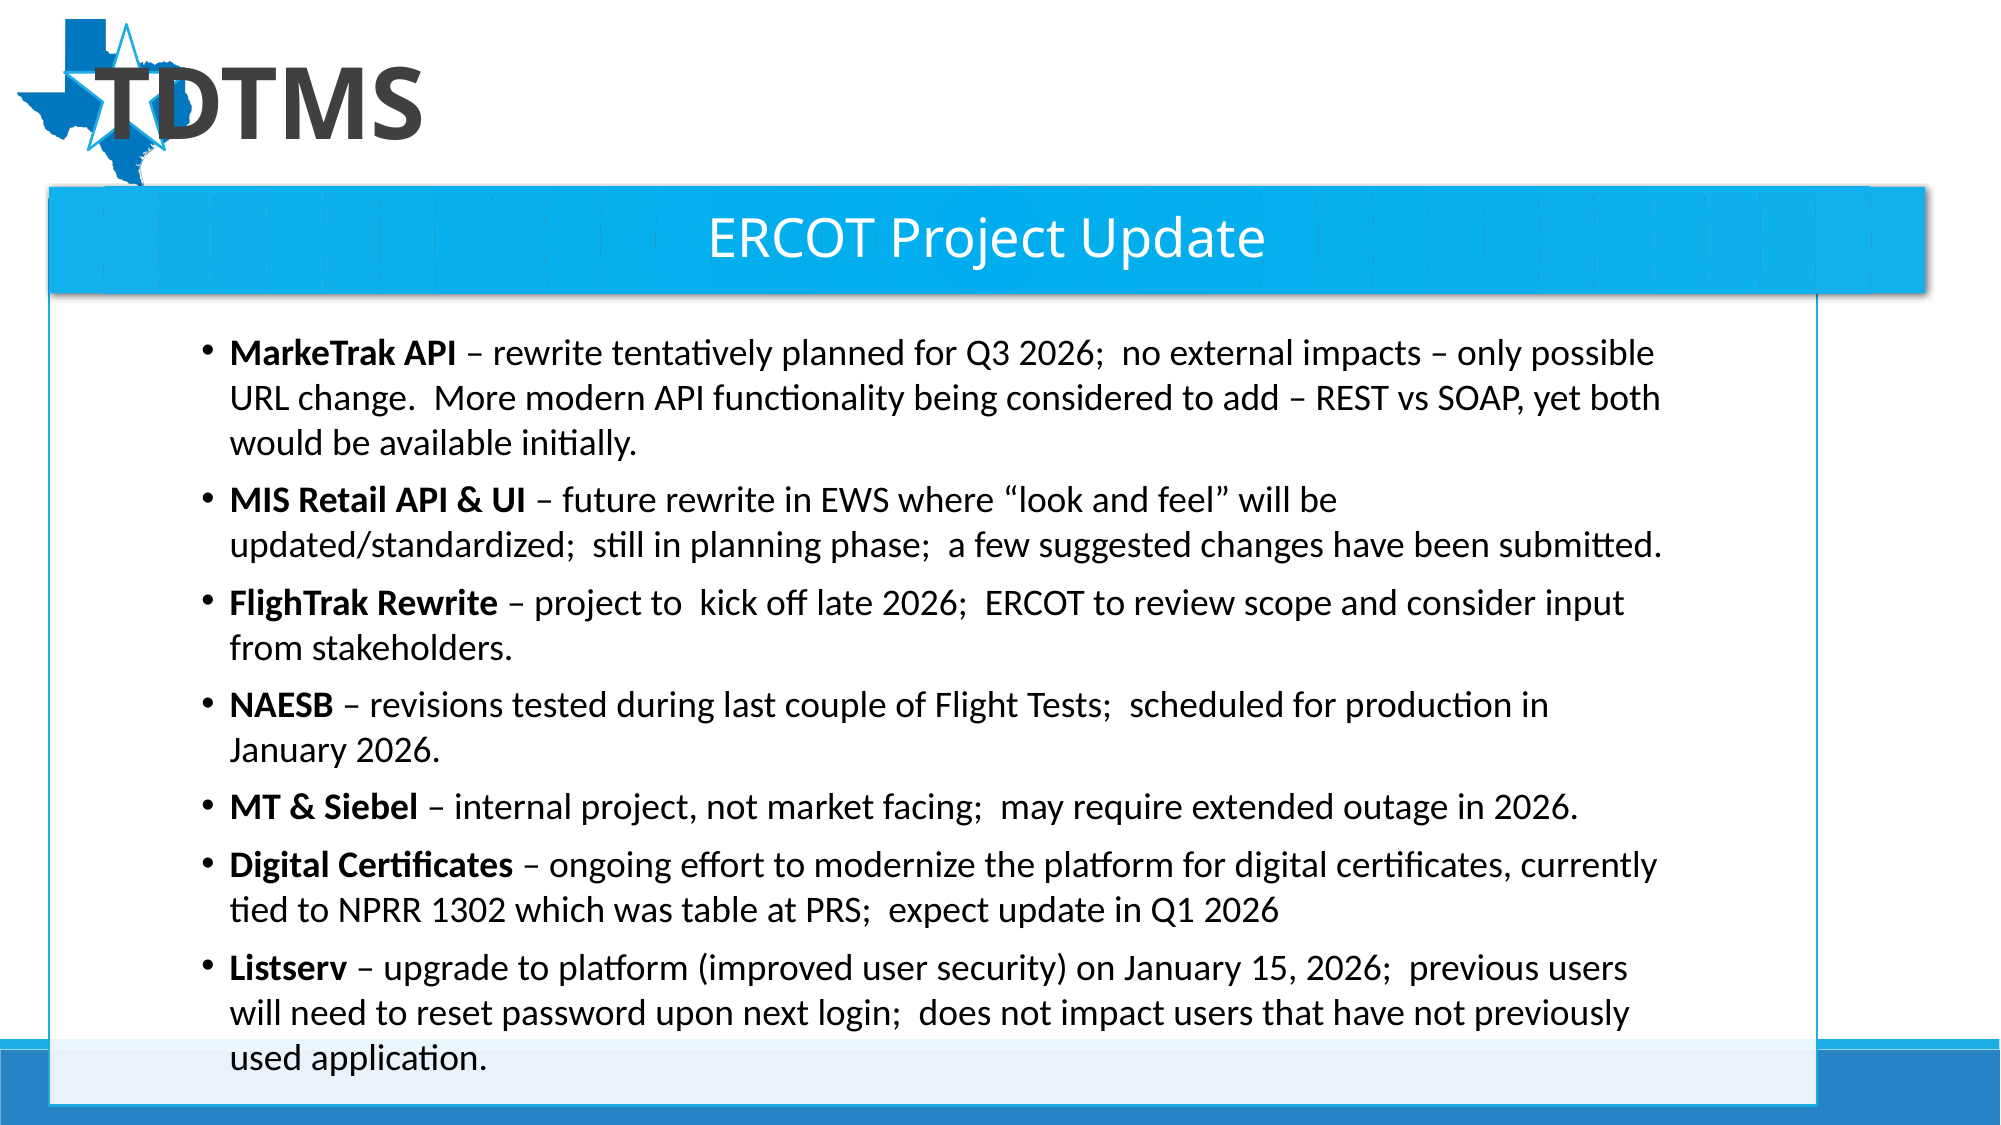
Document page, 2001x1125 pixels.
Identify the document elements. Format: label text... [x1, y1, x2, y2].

picture [16, 19, 192, 188]
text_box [48, 186, 2000, 1125]
title TDTMS [199, 24, 1802, 168]
